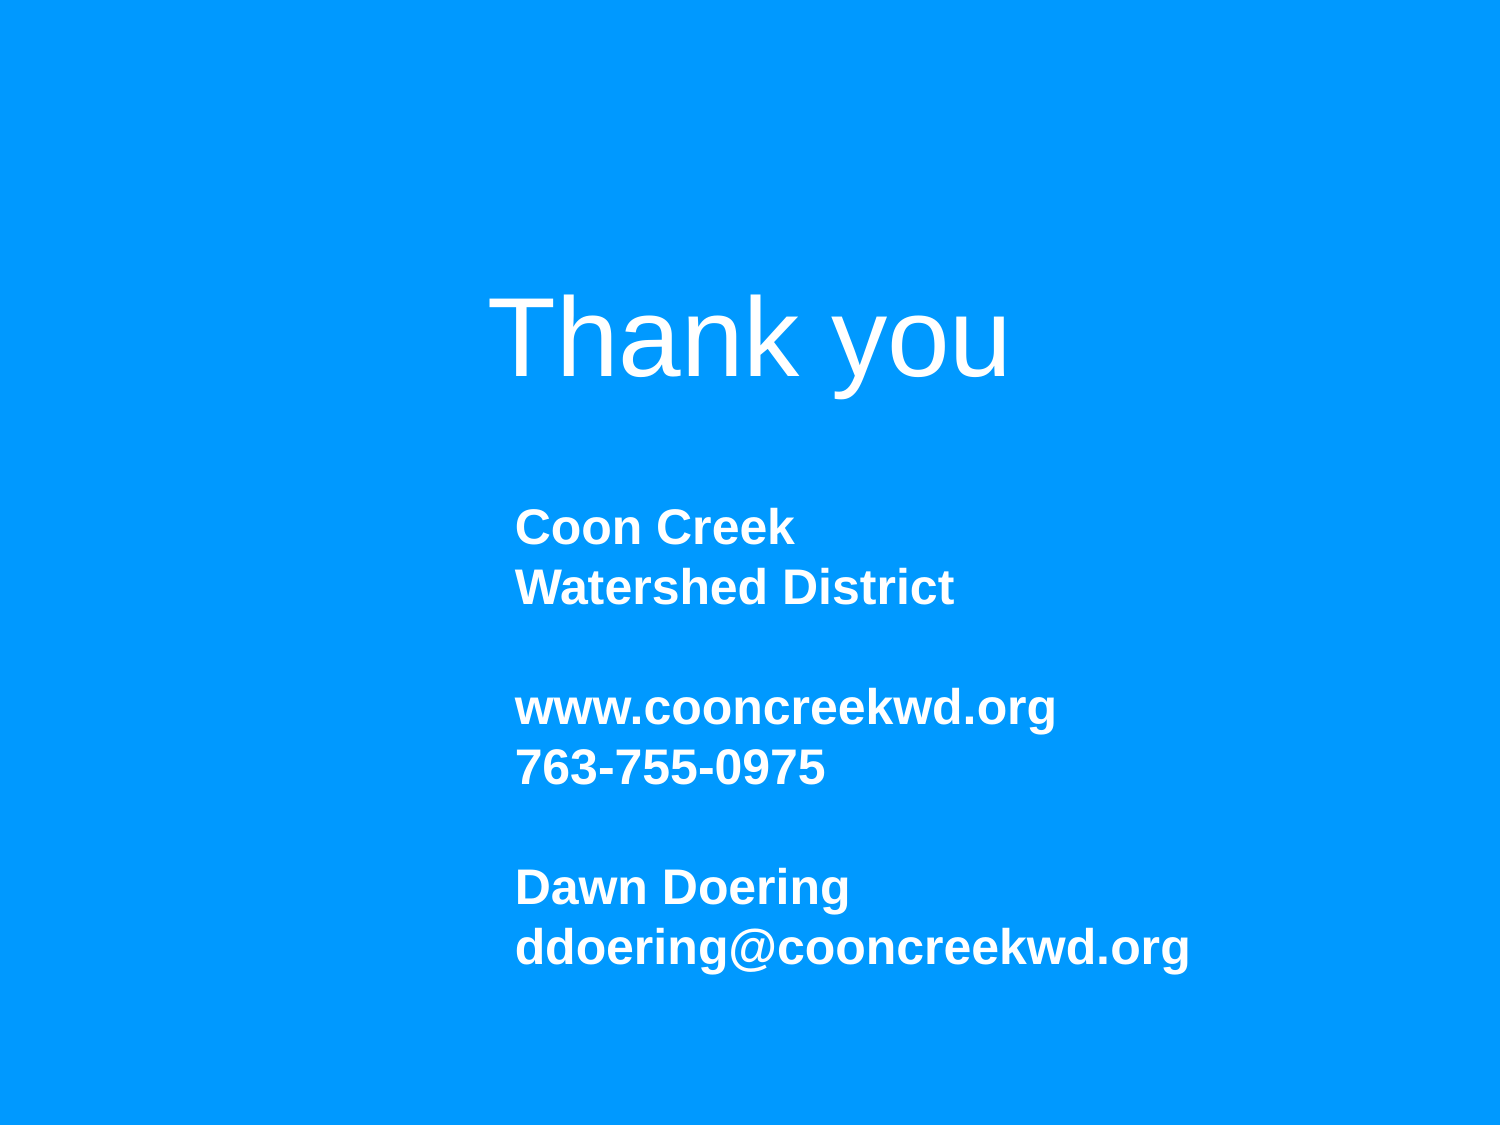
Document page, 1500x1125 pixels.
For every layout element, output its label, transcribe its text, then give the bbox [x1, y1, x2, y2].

text_box Coon Creek Watershed District www.cooncreekwd.org 763-755-0975 Dawn Doering ddoering@cooncreekwd.org [499, 487, 1263, 982]
title Thank you [75, 237, 1425, 425]
